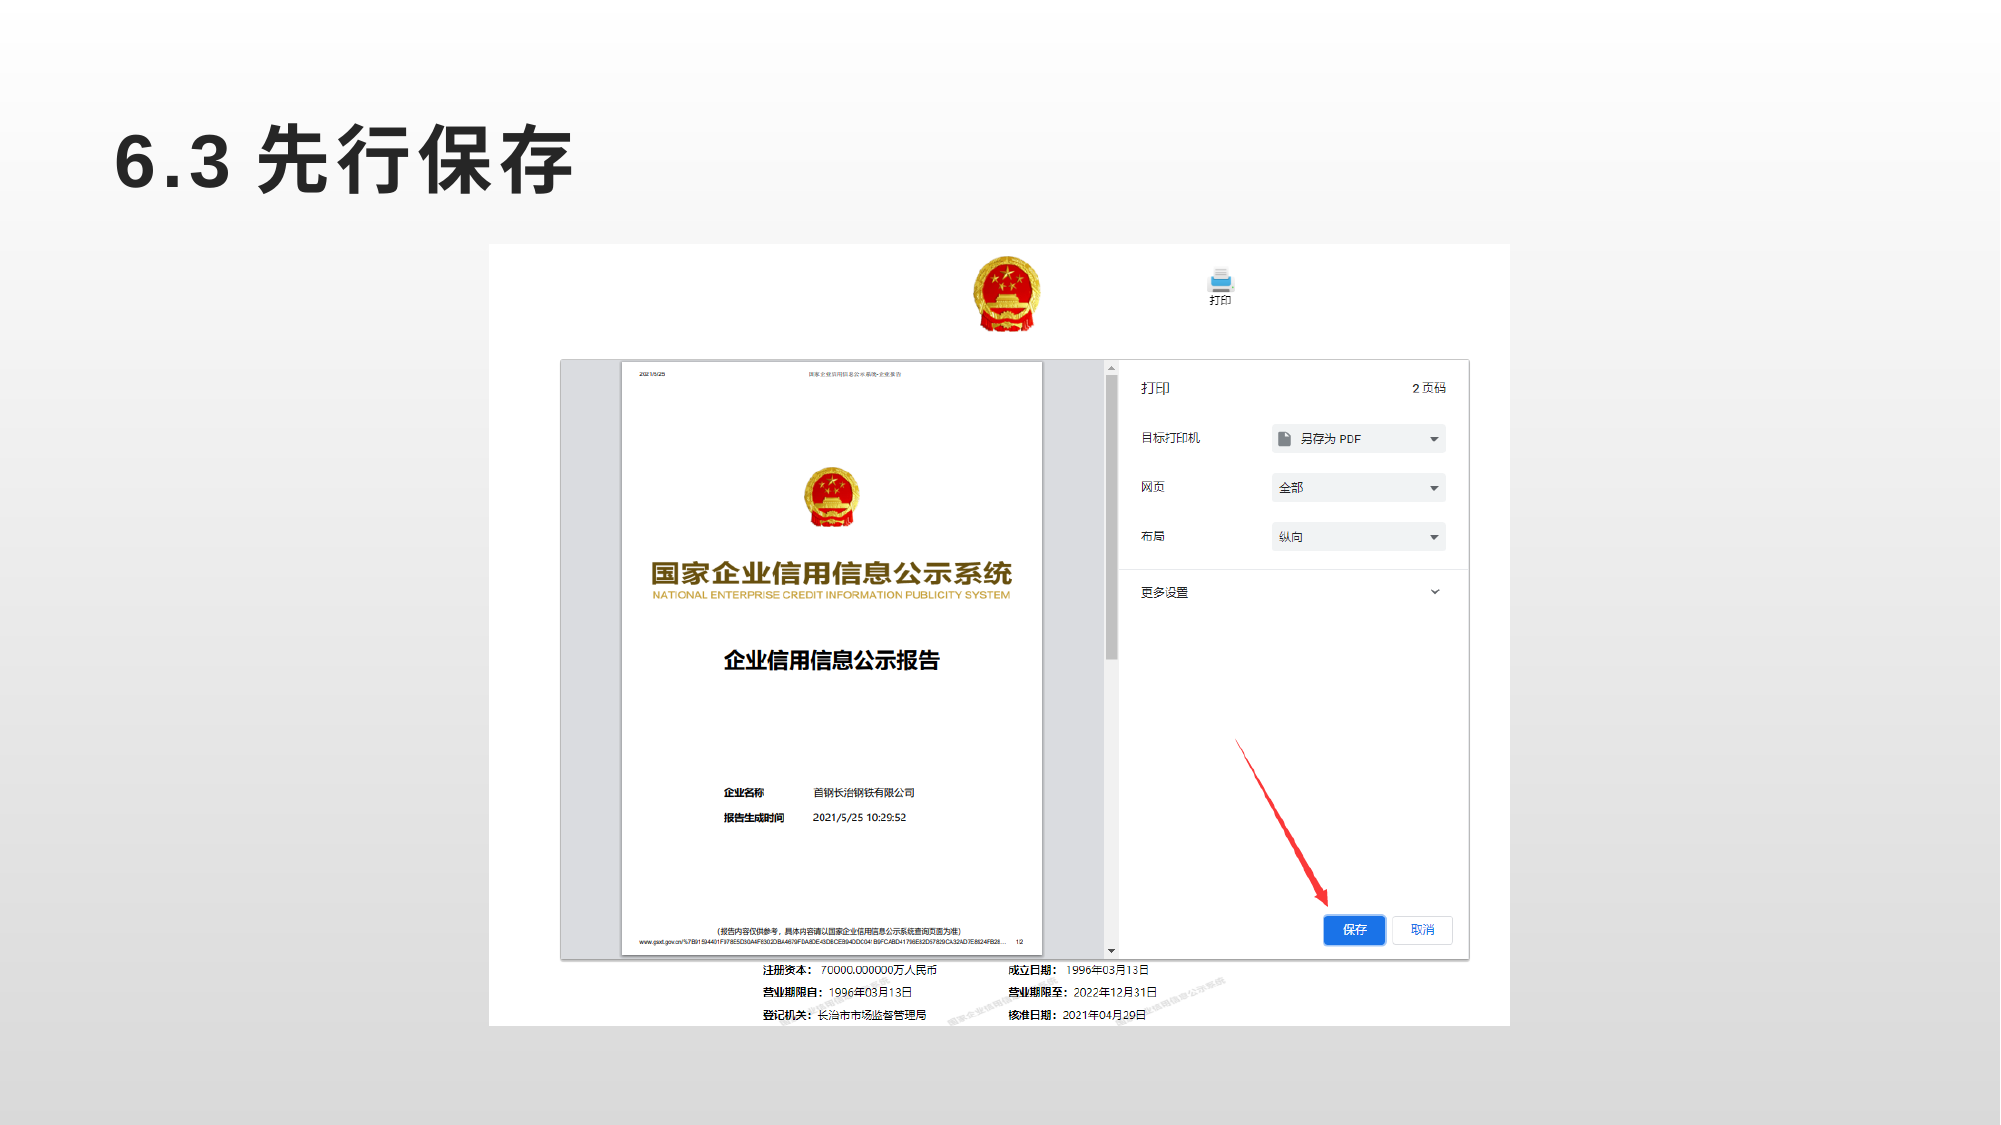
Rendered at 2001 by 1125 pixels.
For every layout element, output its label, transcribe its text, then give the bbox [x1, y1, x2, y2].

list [489, 244, 1510, 1026]
title 6.3先行保存 [99, 99, 1900, 216]
